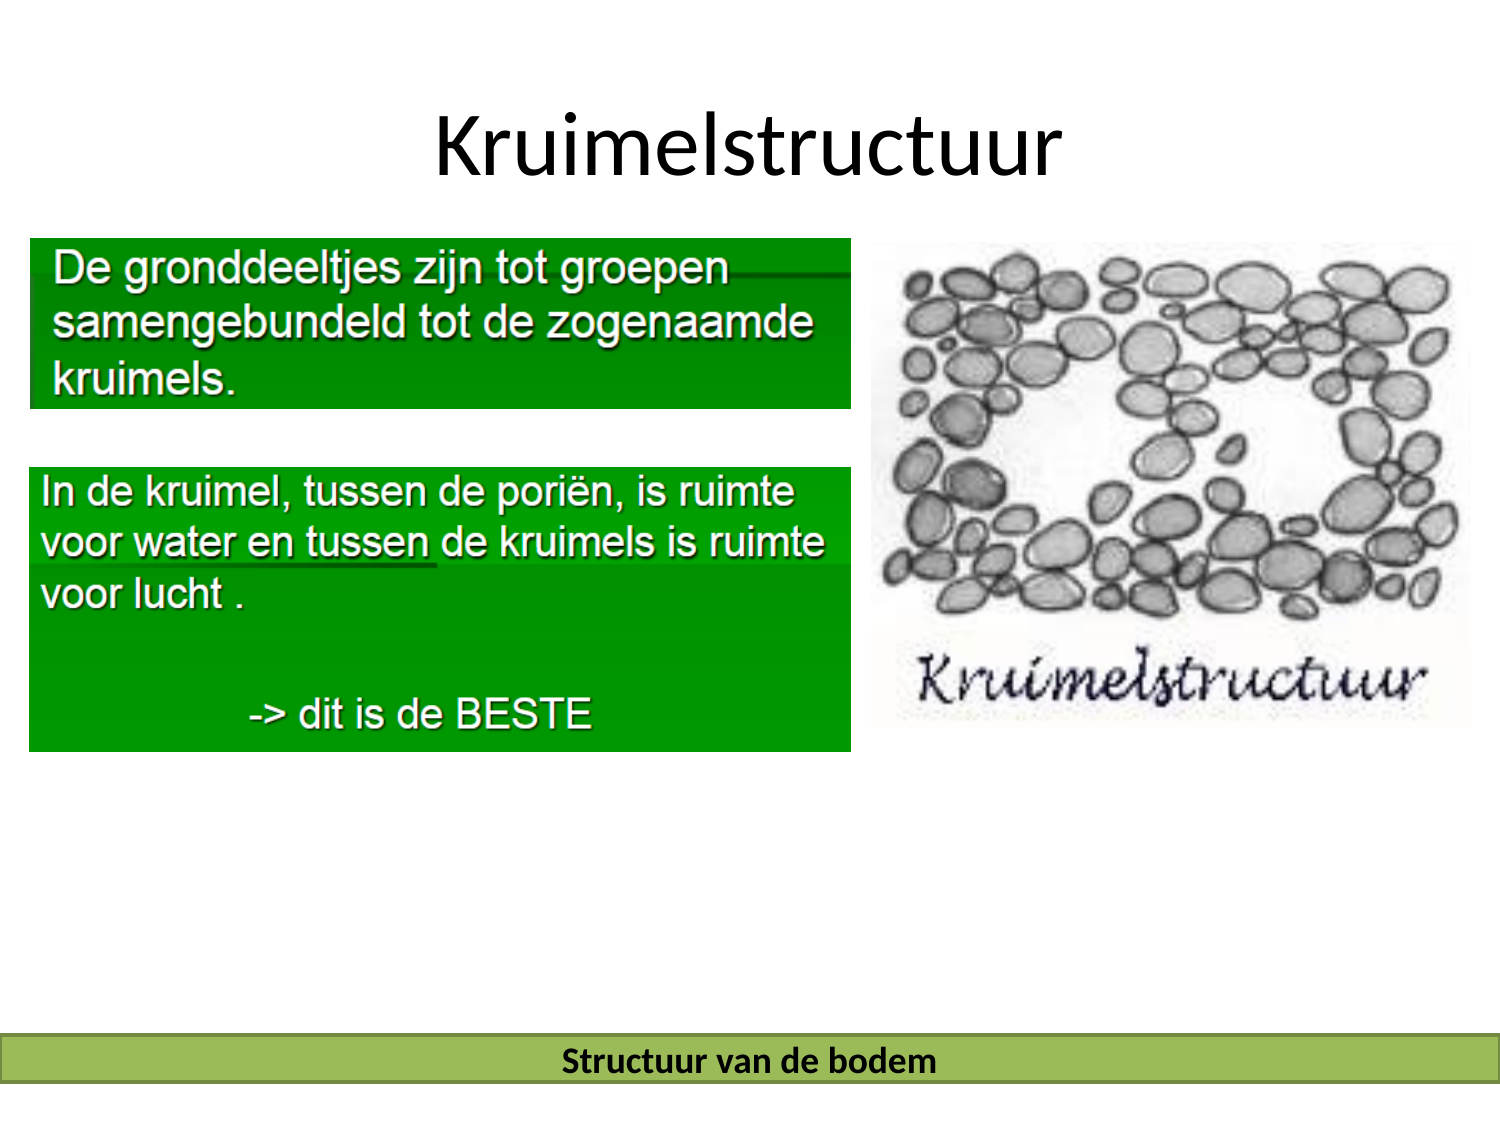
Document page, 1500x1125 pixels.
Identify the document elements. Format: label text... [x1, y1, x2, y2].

text_box Structuur van de bodem [0, 1033, 1500, 1084]
title Kruimelstructuur [75, 45, 1425, 233]
picture [870, 242, 1471, 729]
picture [29, 467, 851, 752]
picture [29, 238, 851, 410]
